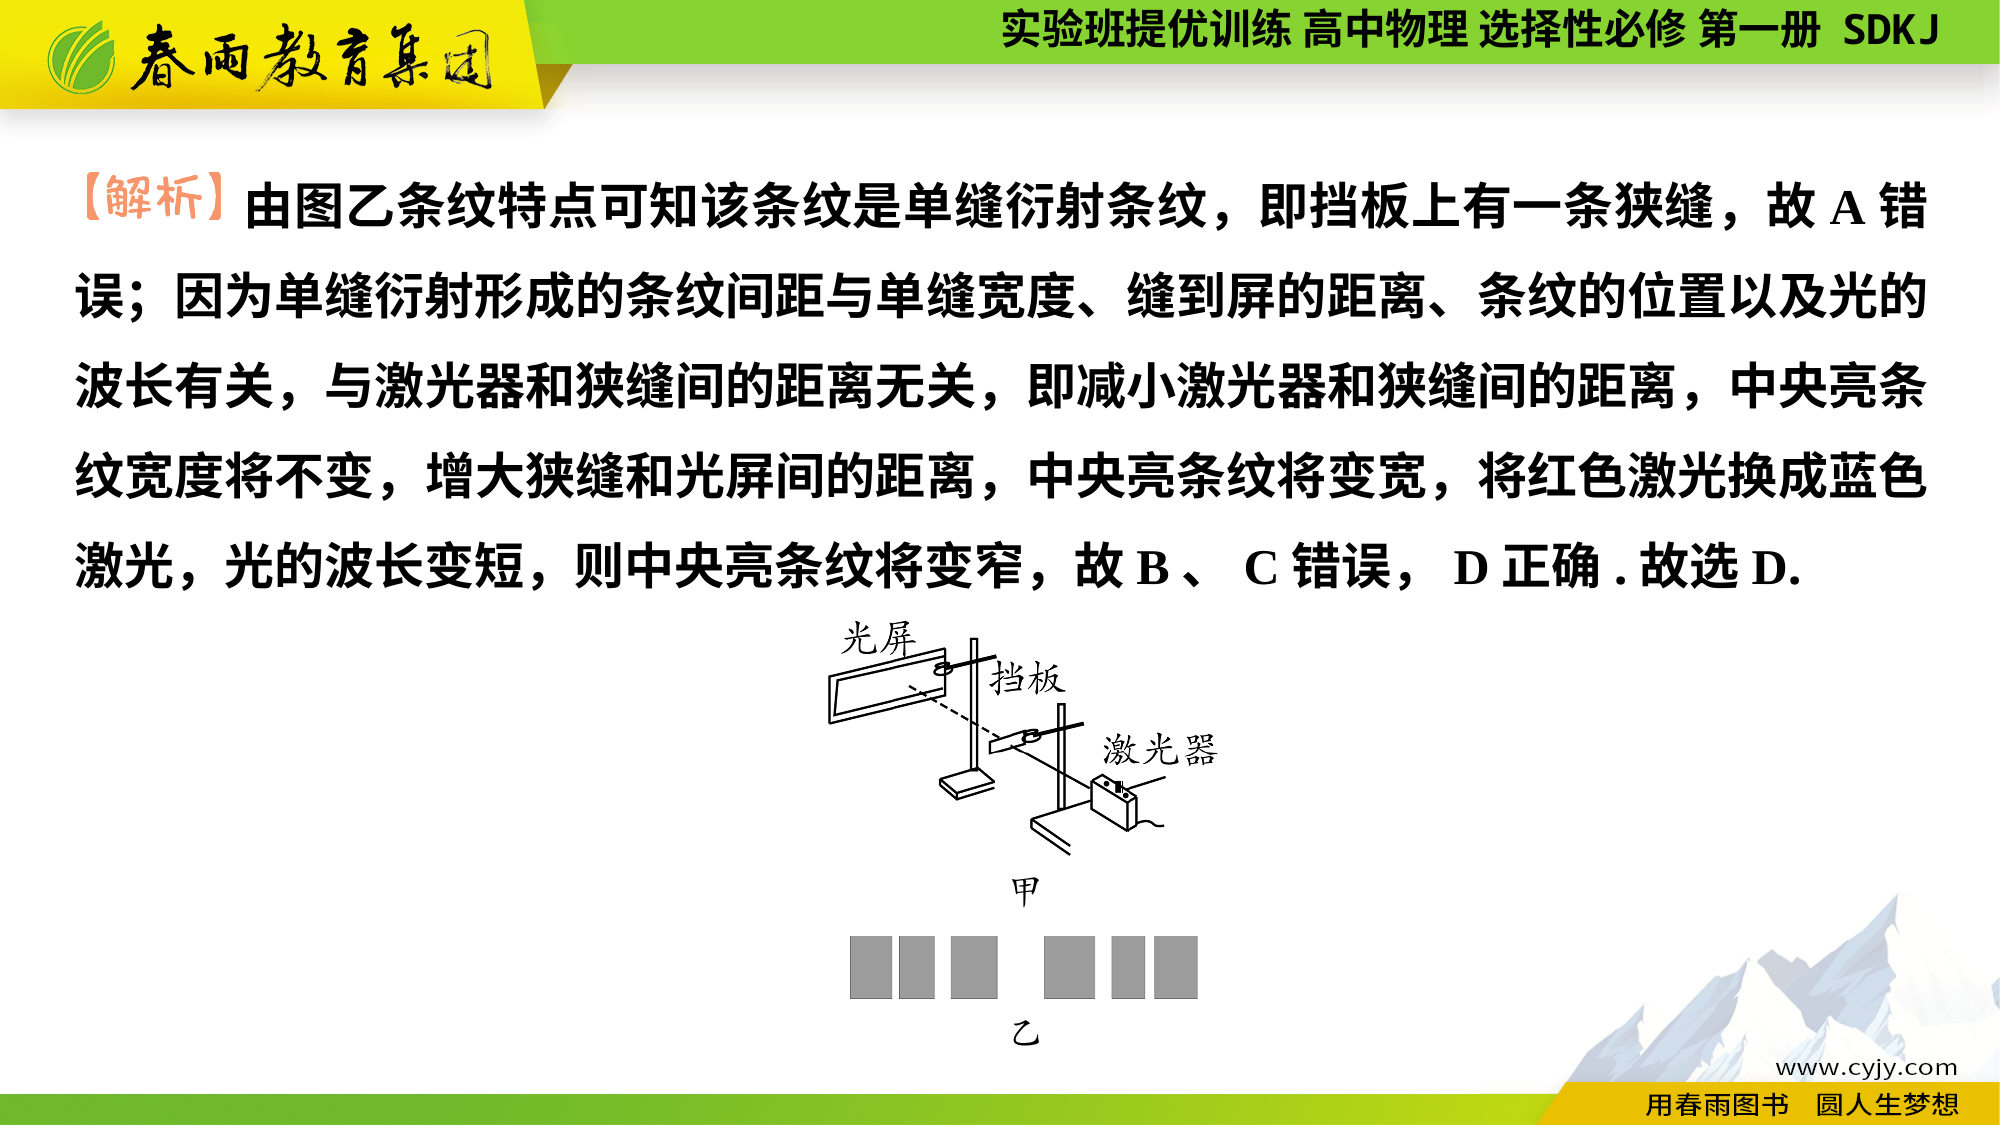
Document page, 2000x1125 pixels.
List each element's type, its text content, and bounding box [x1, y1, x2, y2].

picture [0, 0, 2000, 1125]
list 由图乙条纹特点可知该条纹是单缝衍射条纹，即挡板上有一条狭缝，故A错误；因为单缝衍射形成的条纹间距与单缝宽度、缝到屏的距离、条纹的位置以及光的波长有关，与激光器和狭缝间的距离无关，即减小激光器和狭缝间的距离，中央亮条纹宽度将不变，增大狭缝和光屏间的距离，中央亮条纹将变宽，将红色激光换成蓝色激光，光的波长变短，则中央亮条纹将变窄，故B、C错误，D正确.故选D. [59, 137, 1944, 596]
